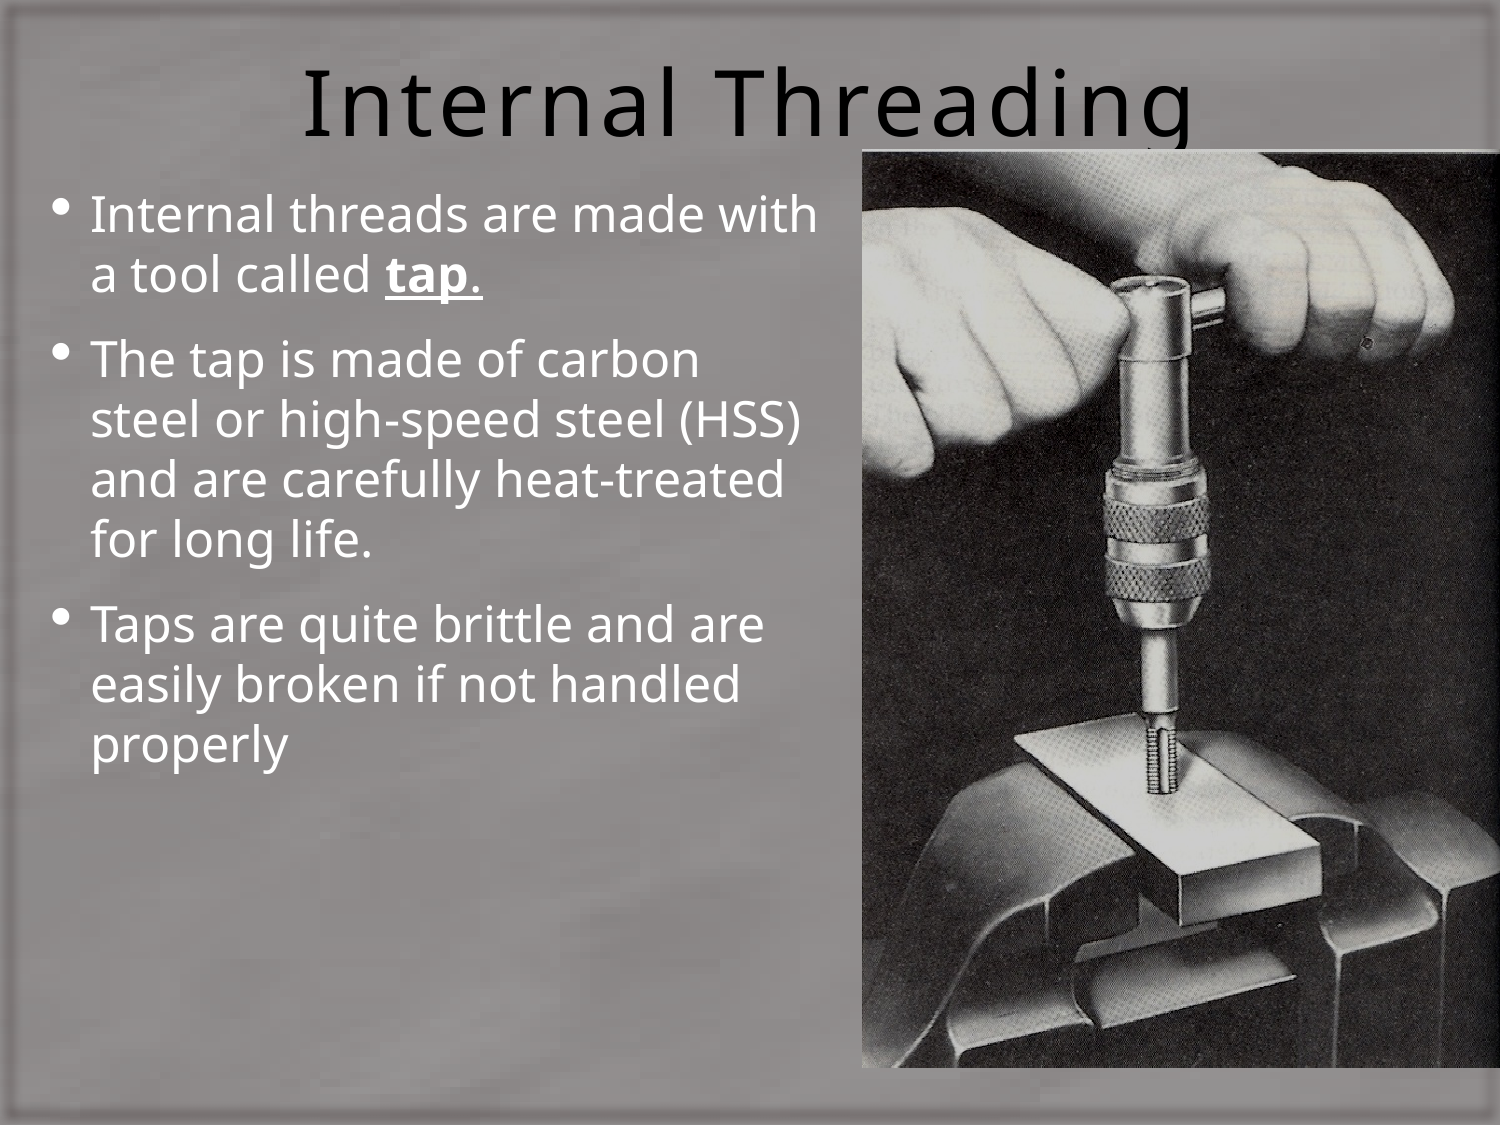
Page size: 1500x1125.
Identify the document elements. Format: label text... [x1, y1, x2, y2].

picture [862, 149, 1500, 1068]
title Internal Threading [52, 37, 1448, 225]
list Internal threads are made with a tool called tap. The tap is made of carbon steel or high-speed steel (HSS) and are carefully heat-treated for long life. Taps are quite brittle and are easily broken if not handled properly [37, 174, 838, 1088]
